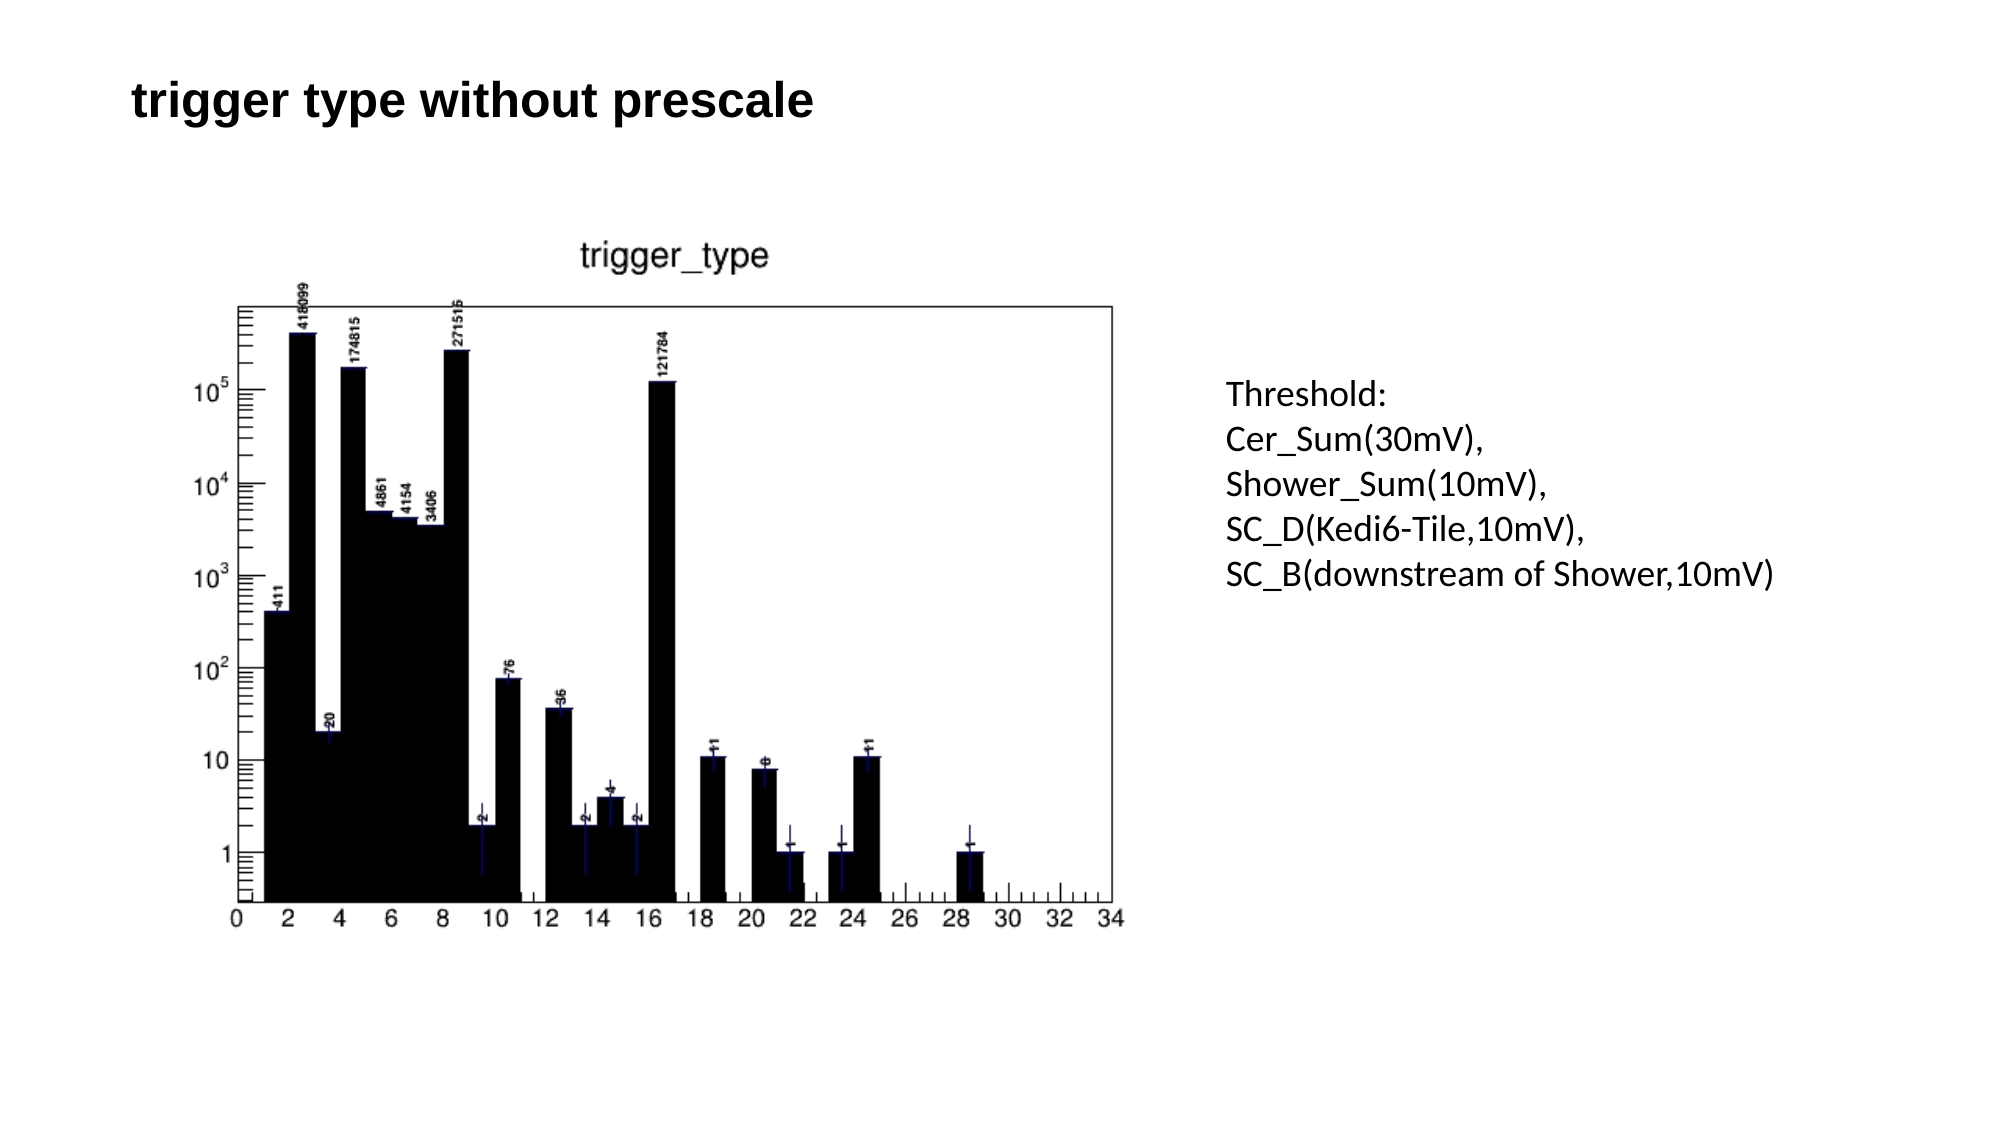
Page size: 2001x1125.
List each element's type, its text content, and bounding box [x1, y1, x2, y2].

text_box Threshold: Cer_Sum(30mV), Shower_Sum(10mV), SC_D(Kedi6-Tile,10mV), SC_B(downstream of Shower,10mV) [1211, 361, 1855, 602]
text_box trigger type without prescale [117, 60, 1945, 173]
picture [133, 239, 1171, 970]
